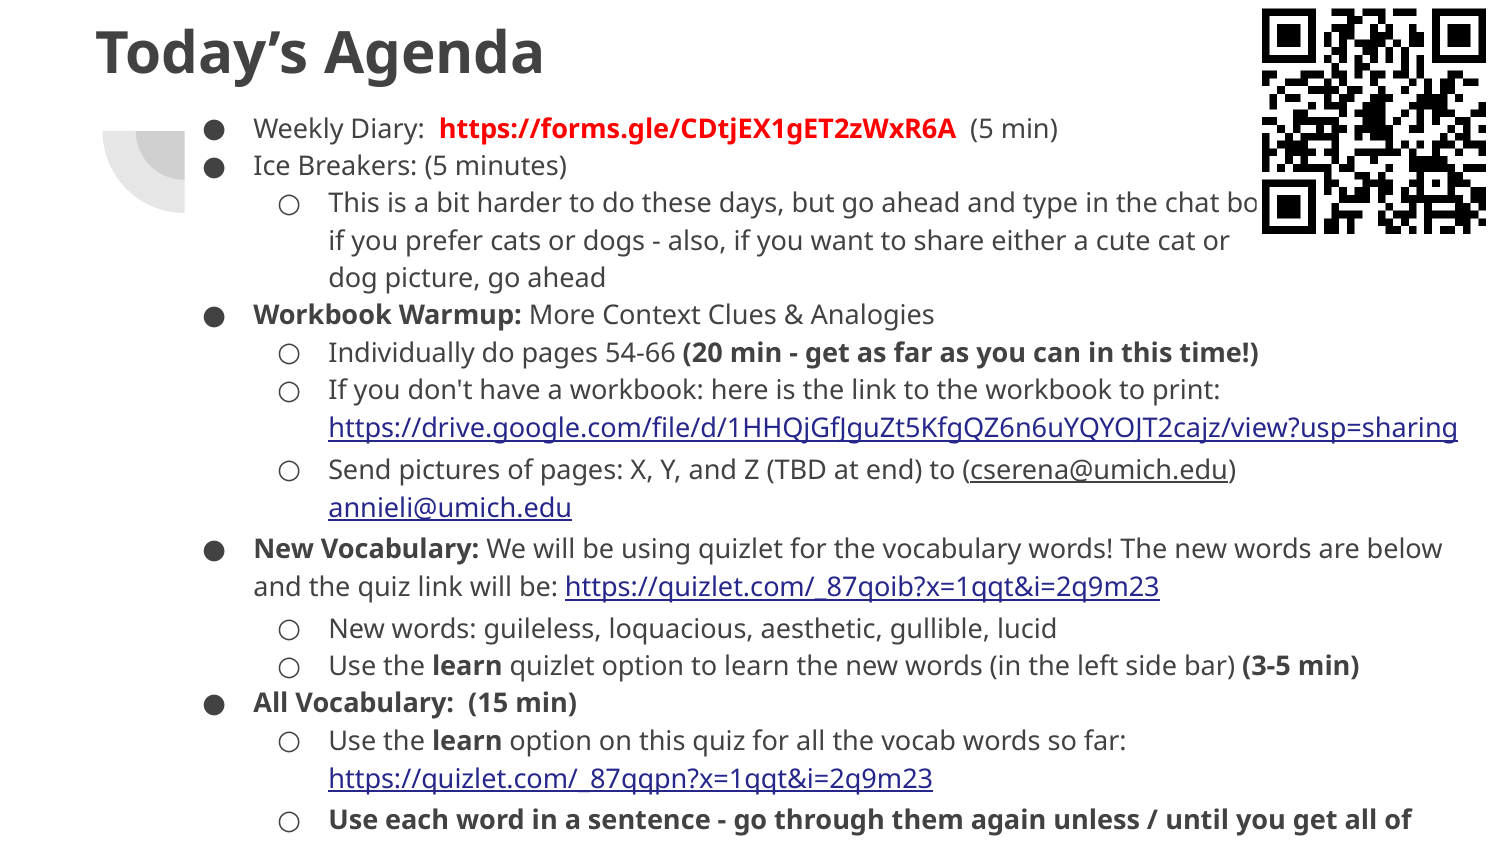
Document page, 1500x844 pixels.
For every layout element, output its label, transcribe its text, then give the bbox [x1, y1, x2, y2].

picture [1256, 0, 1500, 244]
title Today’s Agenda [80, 0, 1235, 164]
list Weekly Diary: https://forms.gle/CDtjEX1gET2zWxR6A (5 min) Ice Breakers: (5 minutes) This is a bit harder to do these days, but go ahead and type in the chat box if you prefer cats or dogs - also, if you want to share either a cute cat or dog picture, go ahead Workbook Warmup: More Context Clues & Analogies Individually do pages 54-66 (20 min - get as far as you can in this time!) If you don't have a workbook: here is the link to the workbook to print: https://drive.google.com/file/d/1HHQjGfJguZt5KfgQZ6n6uYQYOJT2cajz/view?usp=sharing Send pictures of pages: X, Y, and Z (TBD at end) to (cserena@umich.edu) annieli@umich.edu New Vocabulary: We will be using quizlet for the vocabulary words! The new words are below and the quiz link will be: https://quizlet.com/_87qoib?x=1qqt&i=2q9m23 New words: guileless, loquacious, aesthetic, gullible, lucid Use the learn quizlet option to learn the new words (in the left side bar) (3-5 min) All Vocabulary: (15 min) Use the learn option on this quiz for all the vocab words so far: https://quizlet.com/_87qqpn?x=1qqt&i=2q9m23 Use each word in a sentence - go through them again unless / until you get all of them right! [88, 91, 1488, 671]
